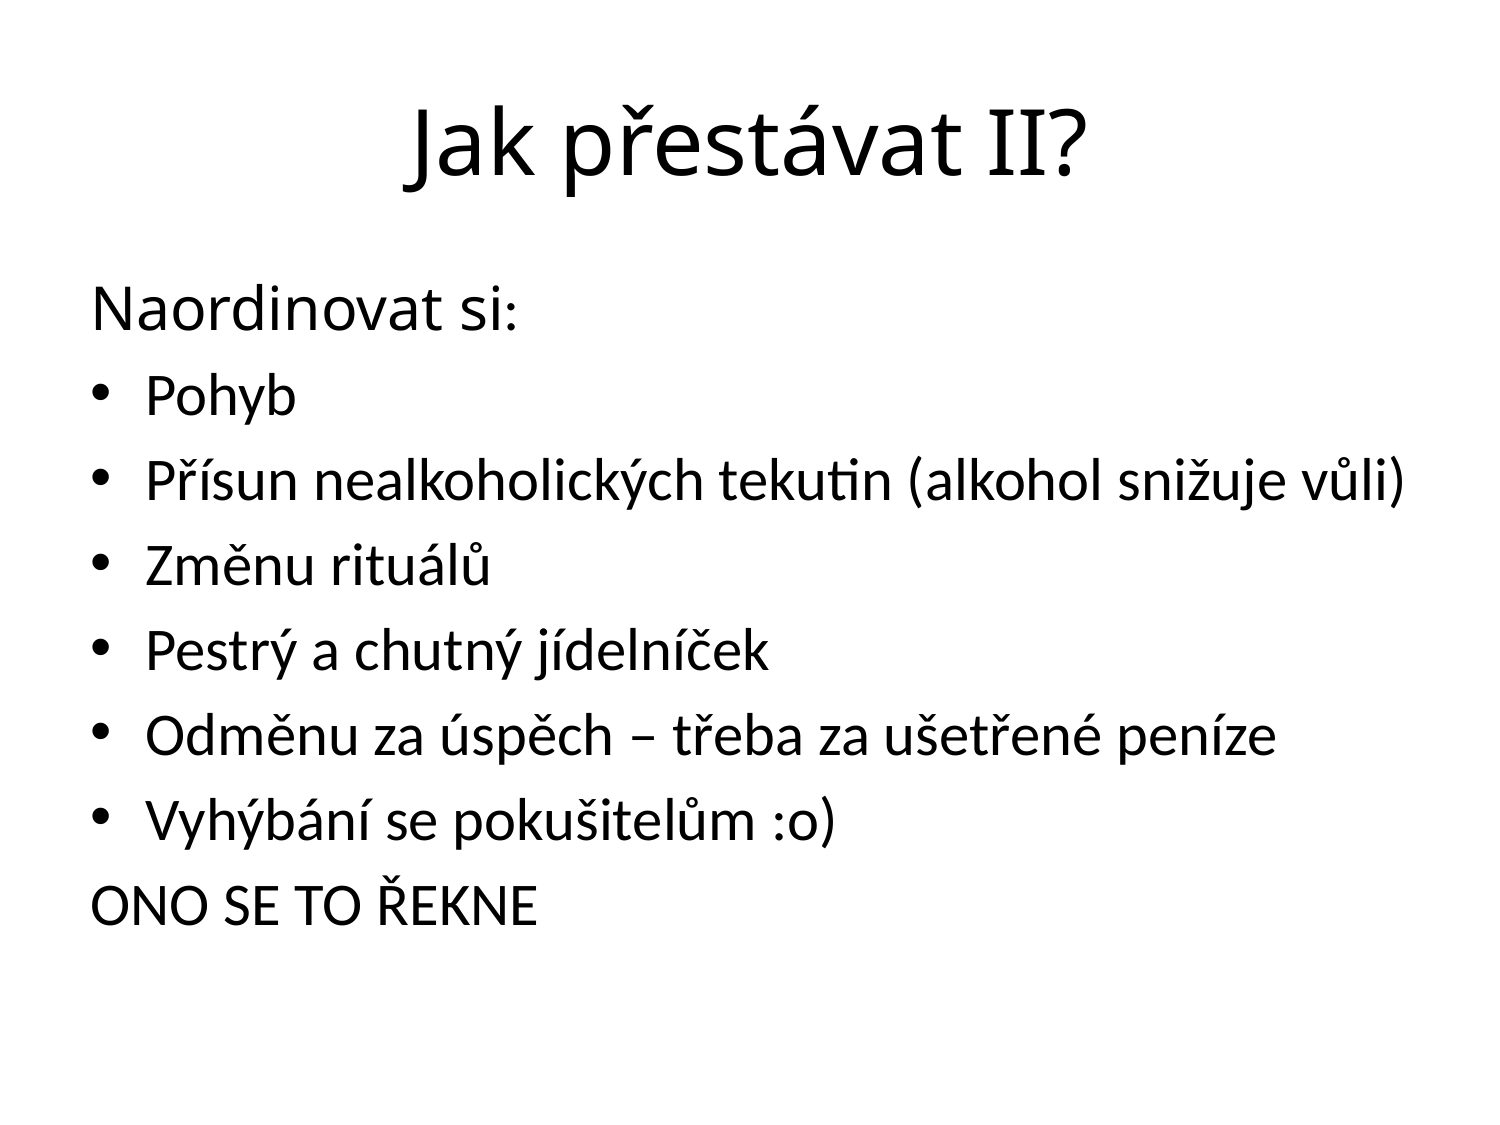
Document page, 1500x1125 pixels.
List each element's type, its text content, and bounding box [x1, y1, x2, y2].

title Jak přestávat II? [75, 45, 1425, 233]
list Naordinovat si: Pohyb Přísun nealkoholických tekutin (alkohol snižuje vůli) Změnu rituálů Pestrý a chutný jídelníček Odměnu za úspěch – třeba za ušetřené peníze Vyhýbání se pokušitelům :o) ONO SE TO ŘEKNE [75, 262, 1425, 1005]
